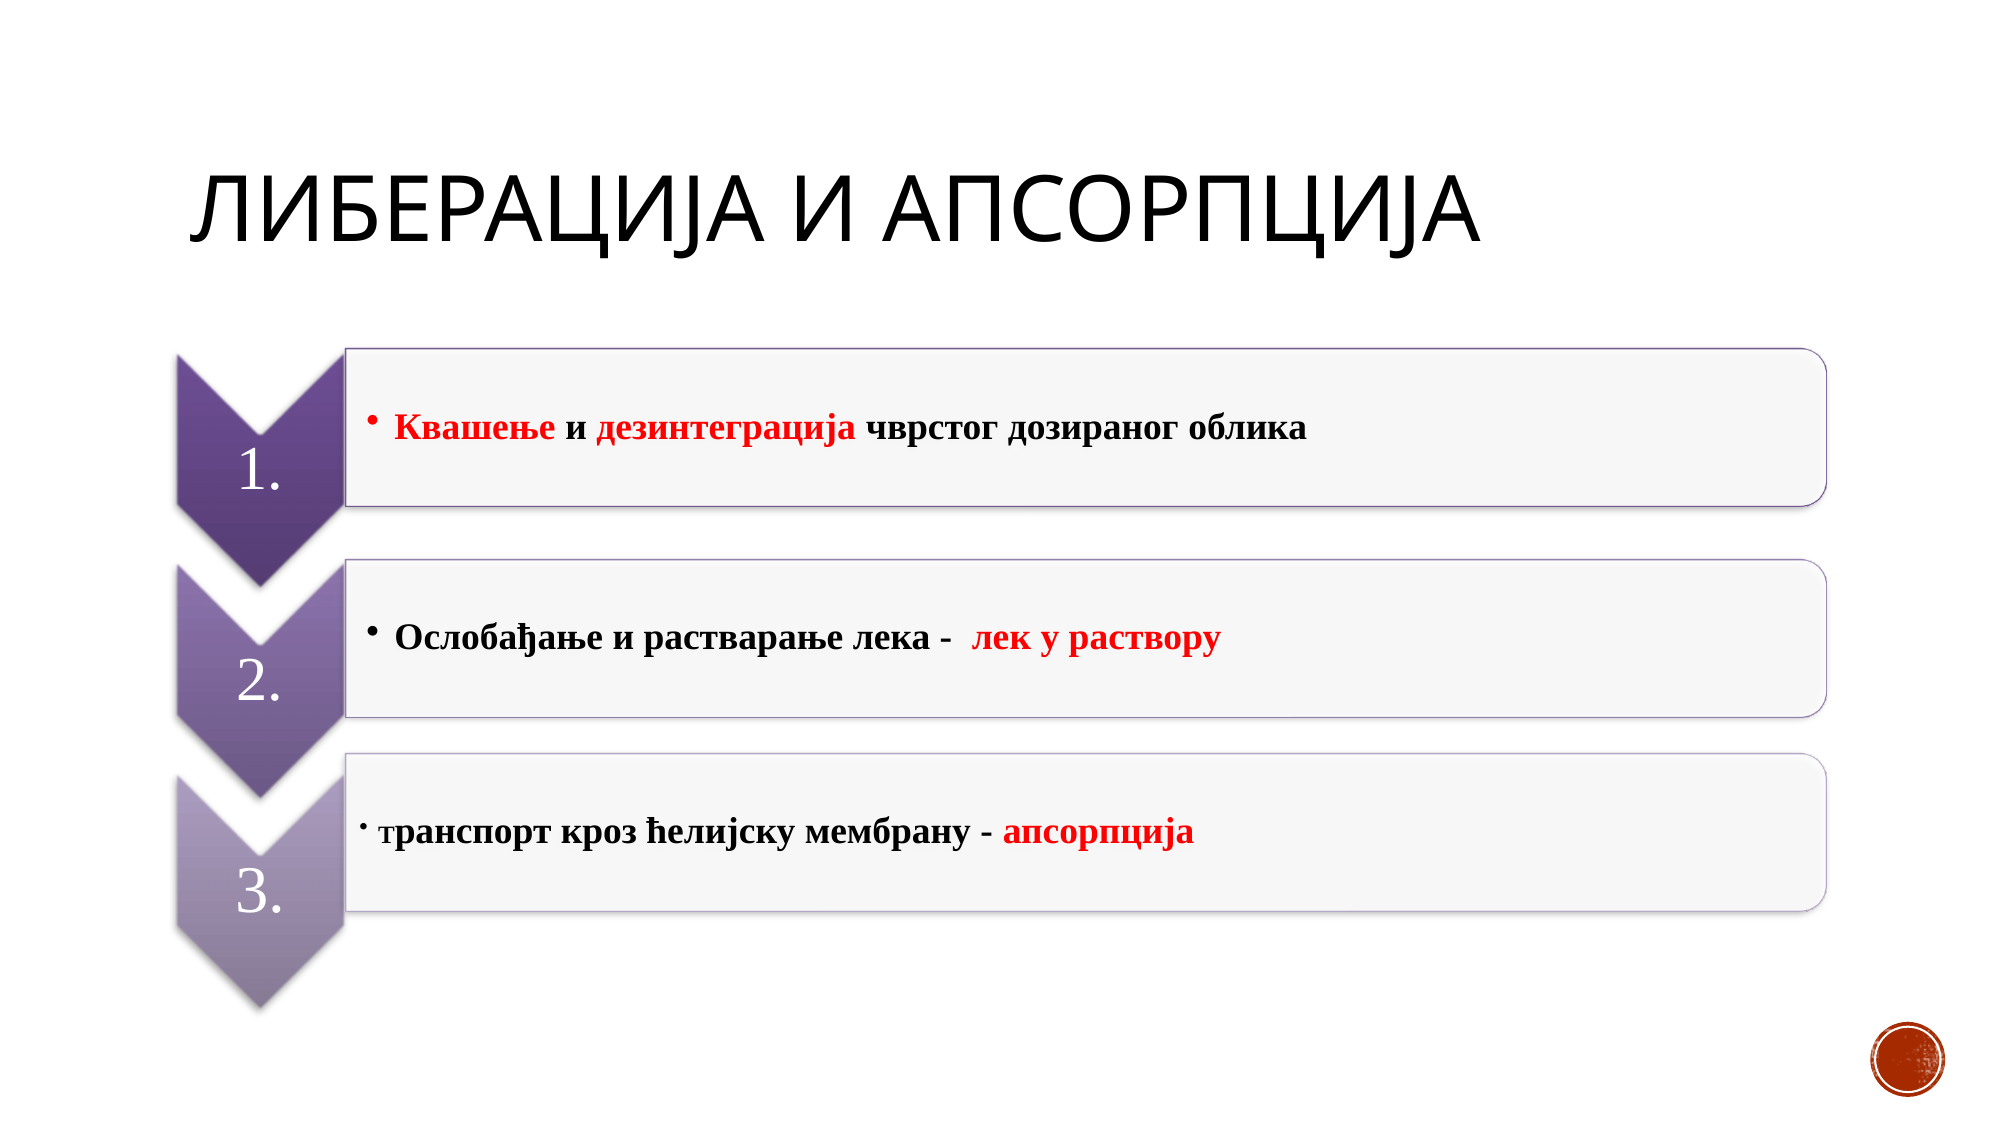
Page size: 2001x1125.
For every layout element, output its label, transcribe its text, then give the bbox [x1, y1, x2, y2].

title Либерација и апсорпција [175, 79, 1826, 344]
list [176, 354, 1826, 1011]
